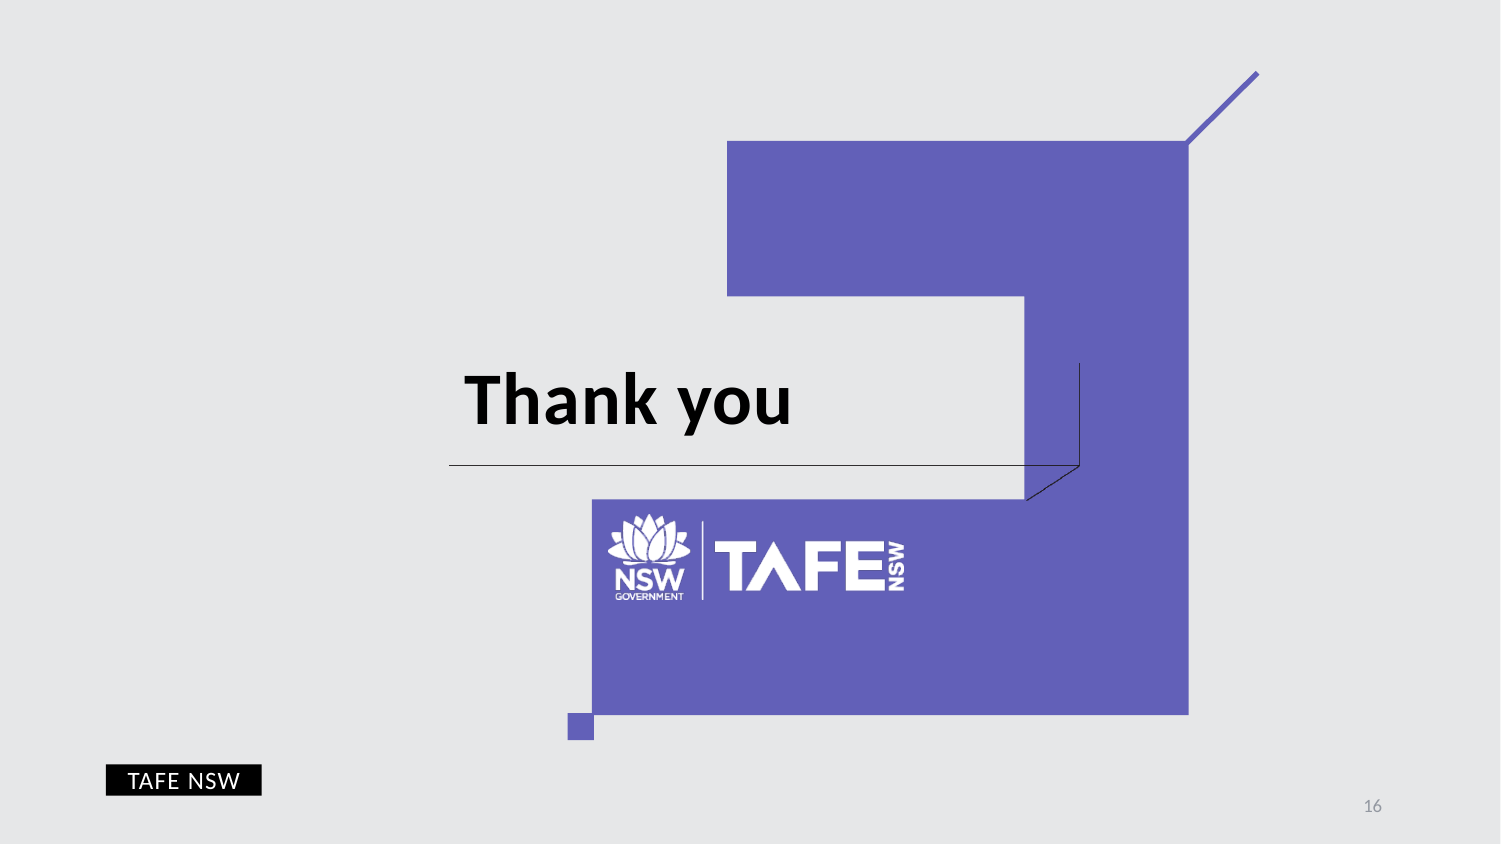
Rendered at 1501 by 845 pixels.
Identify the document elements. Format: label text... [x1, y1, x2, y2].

picture [608, 514, 904, 600]
picture [449, 363, 1080, 501]
slide_number 16 [1059, 782, 1398, 828]
title Thank you [378, 373, 881, 448]
